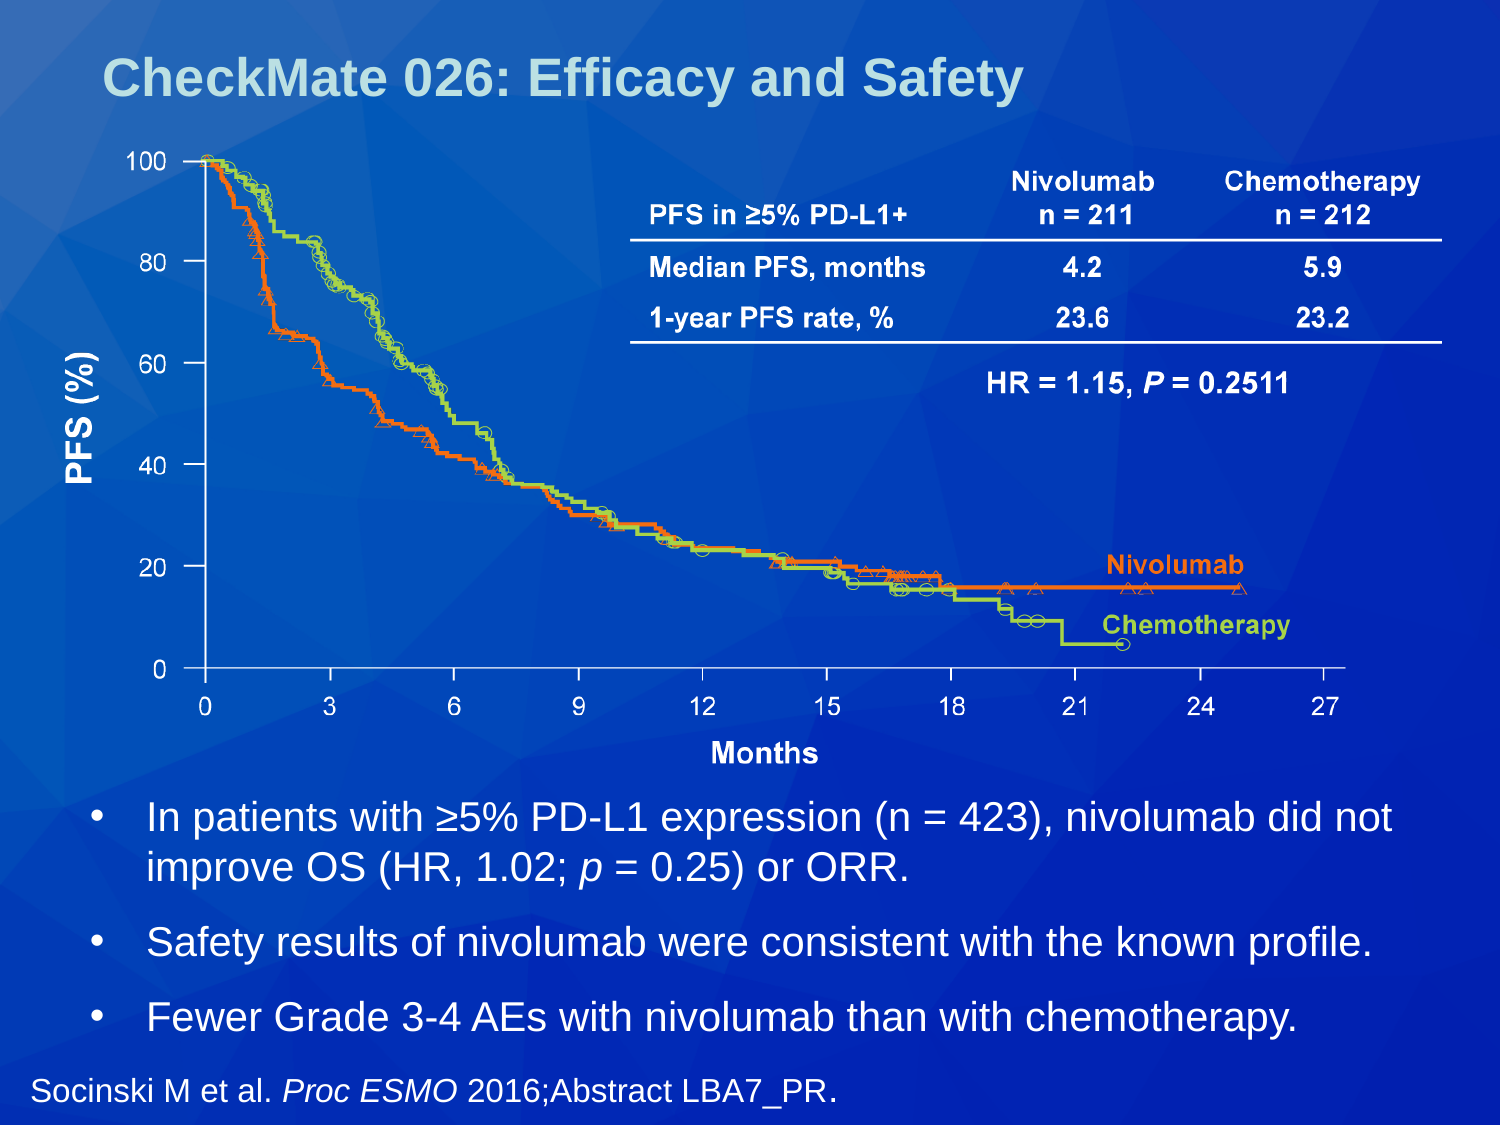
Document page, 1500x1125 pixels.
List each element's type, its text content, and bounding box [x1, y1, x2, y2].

picture [0, 0, 1500, 1057]
text_box Socinski M et al. Proc ESMO 2016;Abstract LBA7_PR. [0, 1057, 1500, 1125]
title CheckMate 026: Efficacy and Safety [87, 0, 1425, 146]
text_box In patients with ≥5% PD-L1 expression (n = 423), nivolumab did not improve OS (HR, 1.02; p = 0.25) or ORR. Safety results of nivolumab were consistent with the known profile. Fewer Grade 3-4 AEs with nivolumab than with chemotherapy. [74, 784, 1425, 1048]
